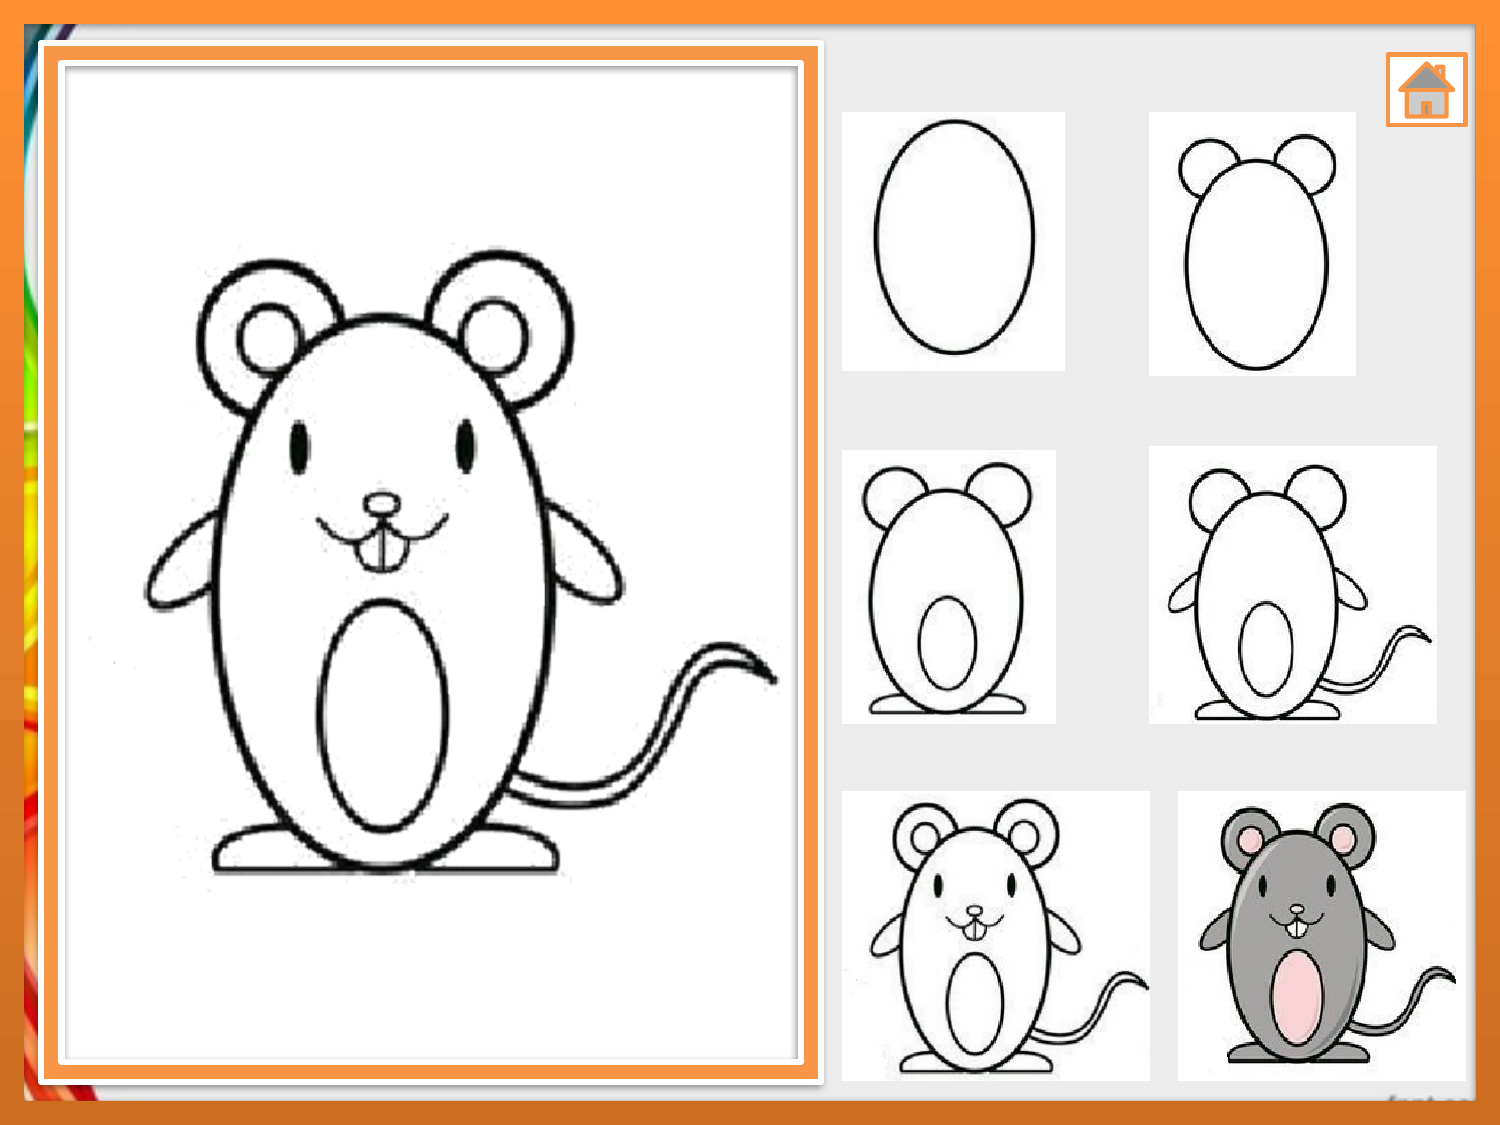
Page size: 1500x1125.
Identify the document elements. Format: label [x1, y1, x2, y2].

text_box [1386, 52, 1468, 127]
text_box [69, 75, 791, 1056]
text_box [38, 40, 824, 1085]
picture [24, 24, 1475, 1100]
